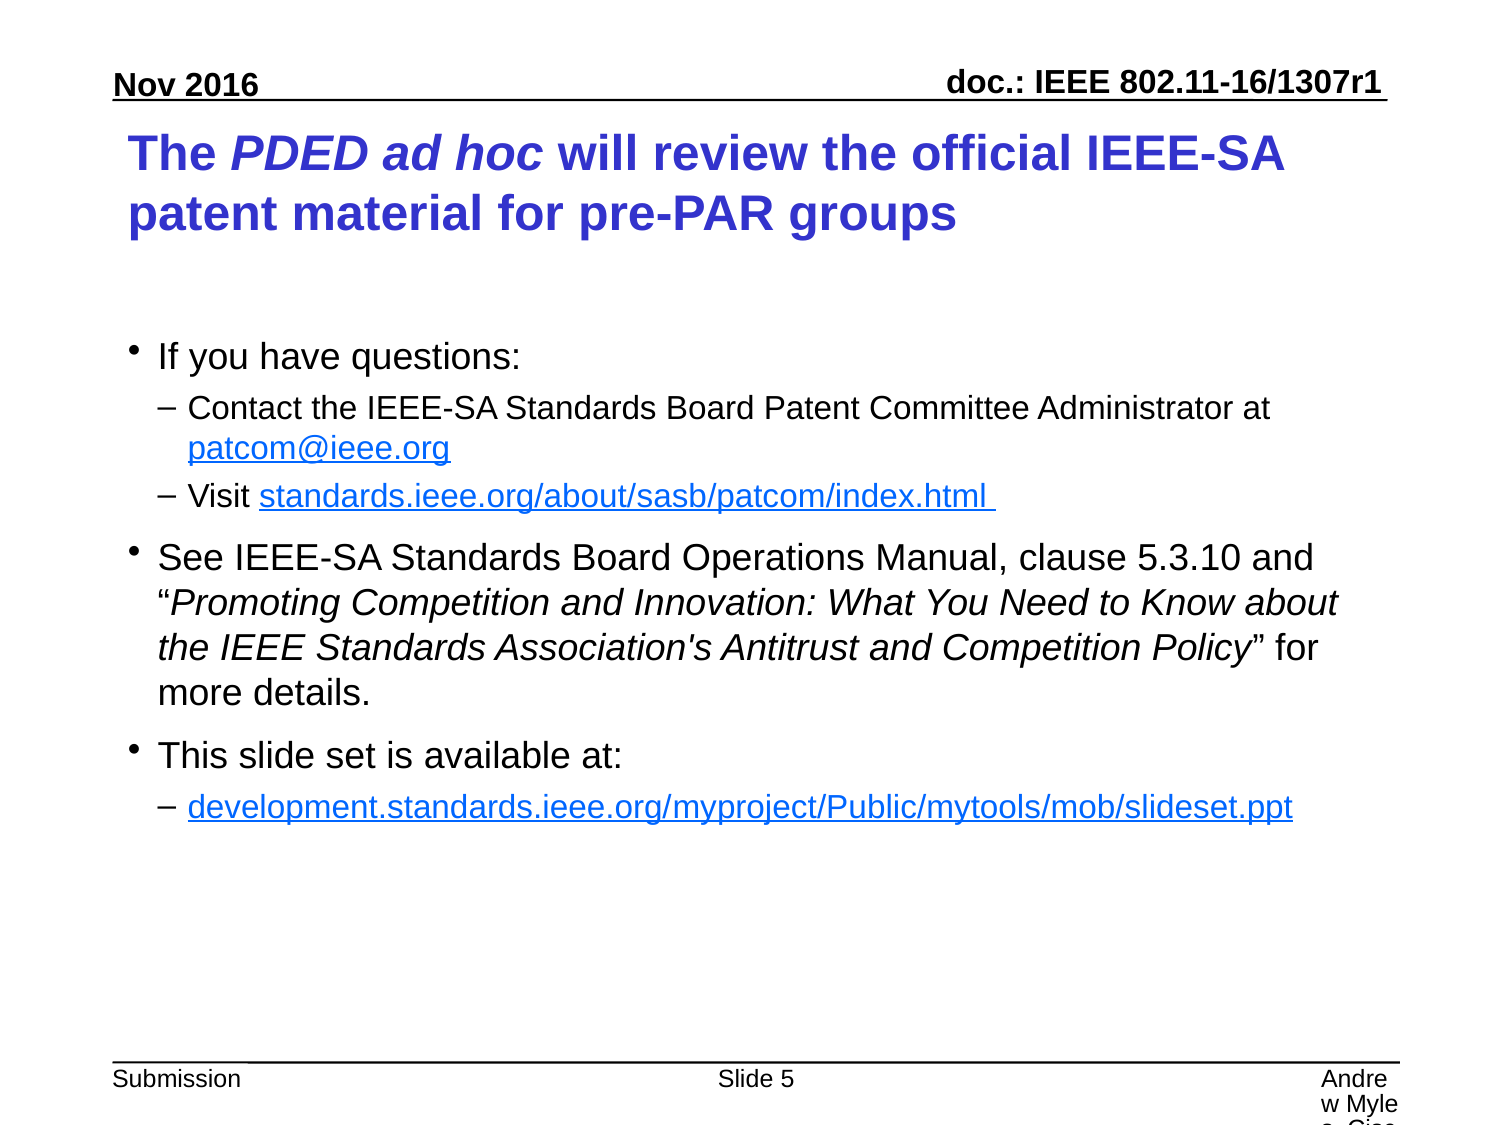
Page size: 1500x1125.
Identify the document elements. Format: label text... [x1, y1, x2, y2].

list If you have questions: Contact the IEEE-SA Standards Board Patent Committee Administrator at patcom@ieee.org Visit standards.ieee.org/about/sasb/patcom/index.html See IEEE-SA Standards Board Operations Manual, clause 5.3.10 and “Promoting Competition and Innovation: What You Need to Know about the IEEE Standards Association's Antitrust and Competition Policy” for more details. This slide set is available at: development.standards.ieee.org/myproject/Public/mytools/mob/slideset.ppt [112, 324, 1388, 1000]
footer Andrew Myles, Cisco [1320, 1061, 1402, 1093]
title The PDED ad hoc will review the official IEEE-SA patent material for pre-PAR groups [112, 112, 1388, 288]
slide_number Slide 5 [709, 1061, 803, 1093]
